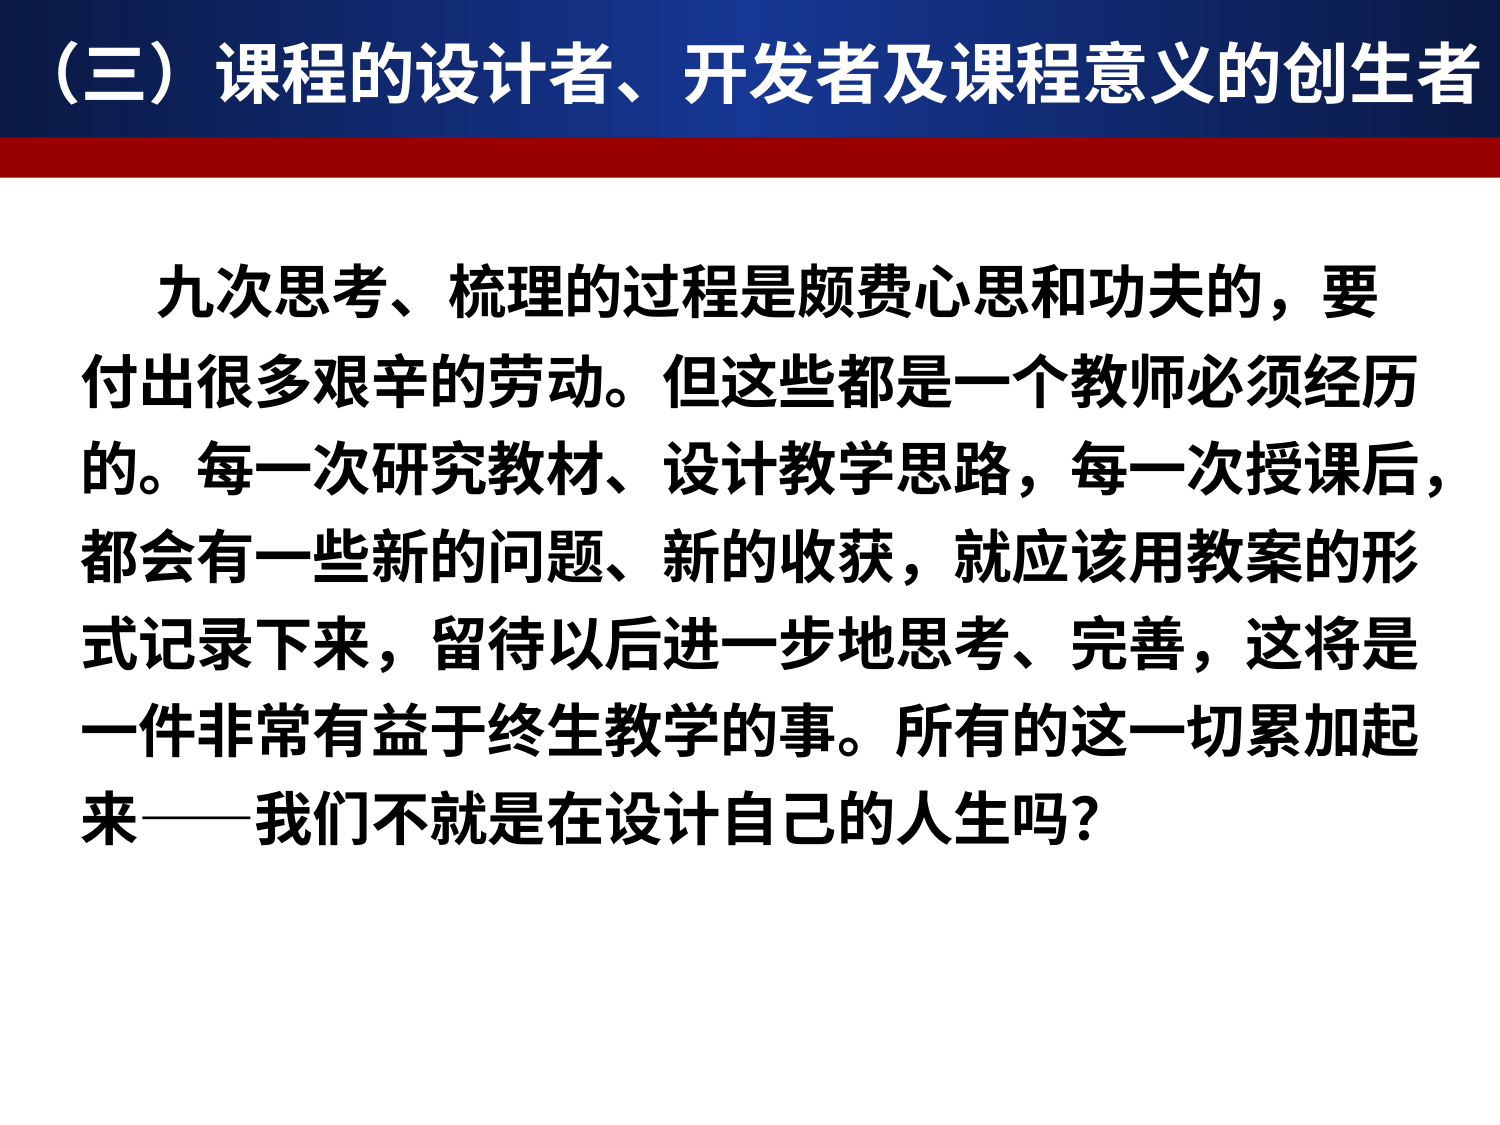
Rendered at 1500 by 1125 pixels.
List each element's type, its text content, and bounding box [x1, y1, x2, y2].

list 九次思考、梳理的过程是颇费心思和功夫的，要付出很多艰辛的劳动。但这些都是一个教师必须经历的。每一次研究教材、设计教学思路，每一次授课后，都会有一些新的问题、新的收获，就应该用教案的形式记录下来，留待以后进一步地思考、完善，这将是一件非常有益于终生教学的事。所有的这一切累加起来——我们不就是在设计自己的人生吗？ [64, 219, 1436, 1106]
title （三）课程的设计者、开发者及课程意义的创生者 [0, 19, 1500, 126]
